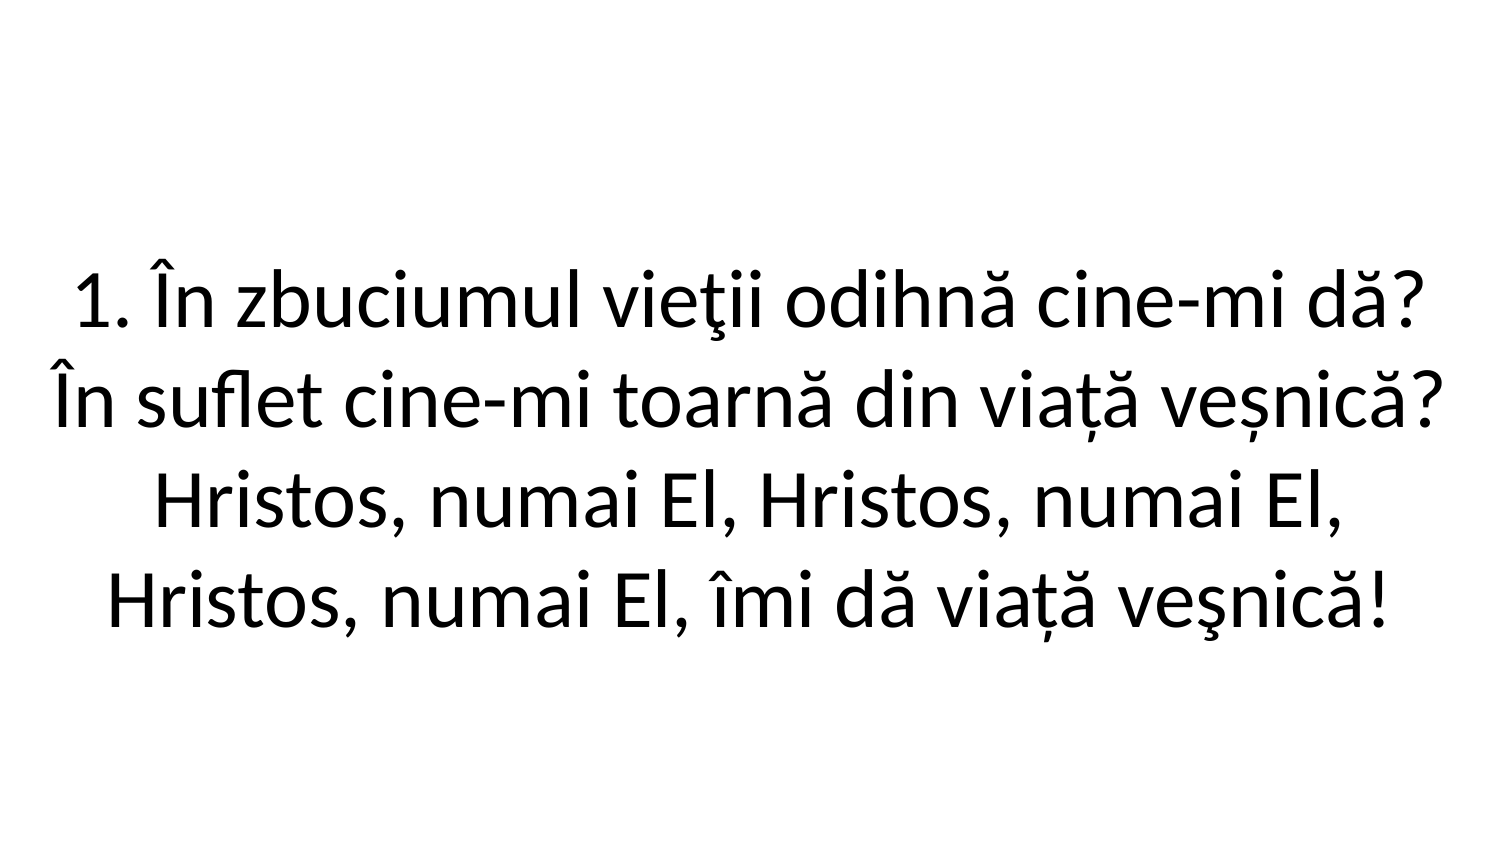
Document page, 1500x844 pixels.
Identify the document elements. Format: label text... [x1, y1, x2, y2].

text_box 1. În zbuciumul vieţii odihnă cine-mi dă? În suflet cine-mi toarnă din viață veșnică? Hristos, numai El, Hristos, numai El, Hristos, numai El, îmi dă viață veşnică! [37, 192, 1463, 652]
